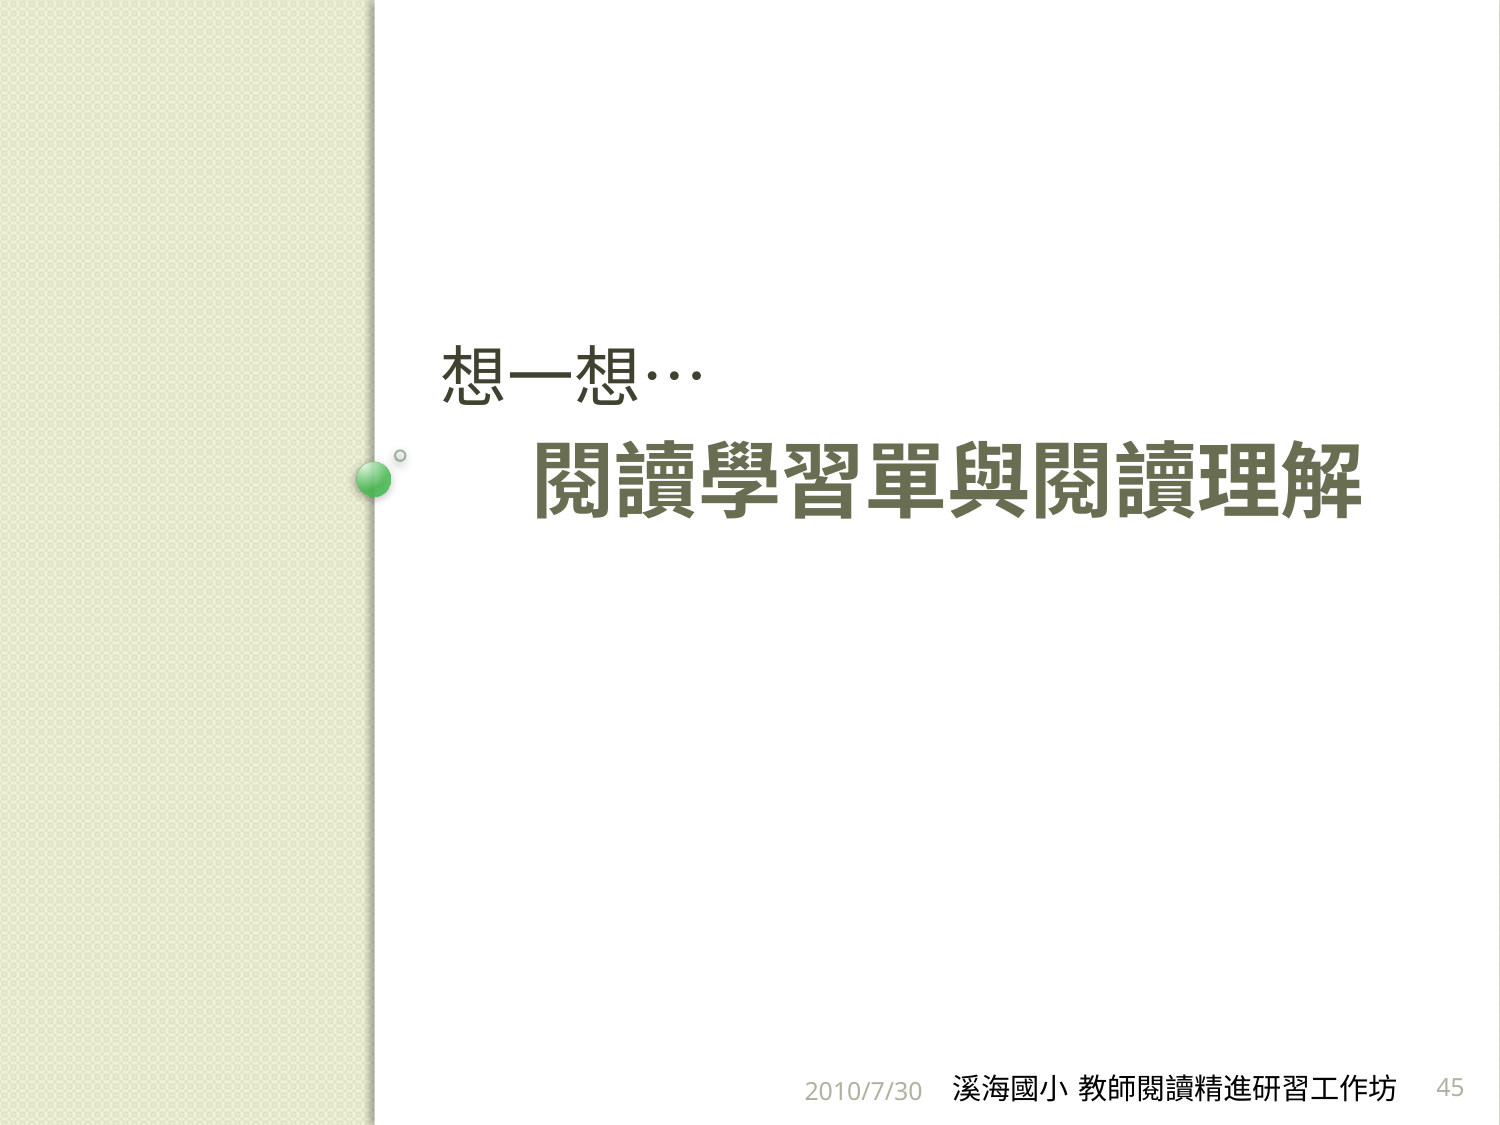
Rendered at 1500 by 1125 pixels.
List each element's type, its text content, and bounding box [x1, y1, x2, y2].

footer 溪海國小 教師閱讀精進研習工作坊 [937, 1034, 1413, 1113]
title 閱讀學習單與閱讀理解 [422, 426, 1473, 802]
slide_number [587, 1034, 937, 1113]
slide_number 45 [1413, 1034, 1488, 1113]
list 想一想… [422, 174, 1473, 423]
